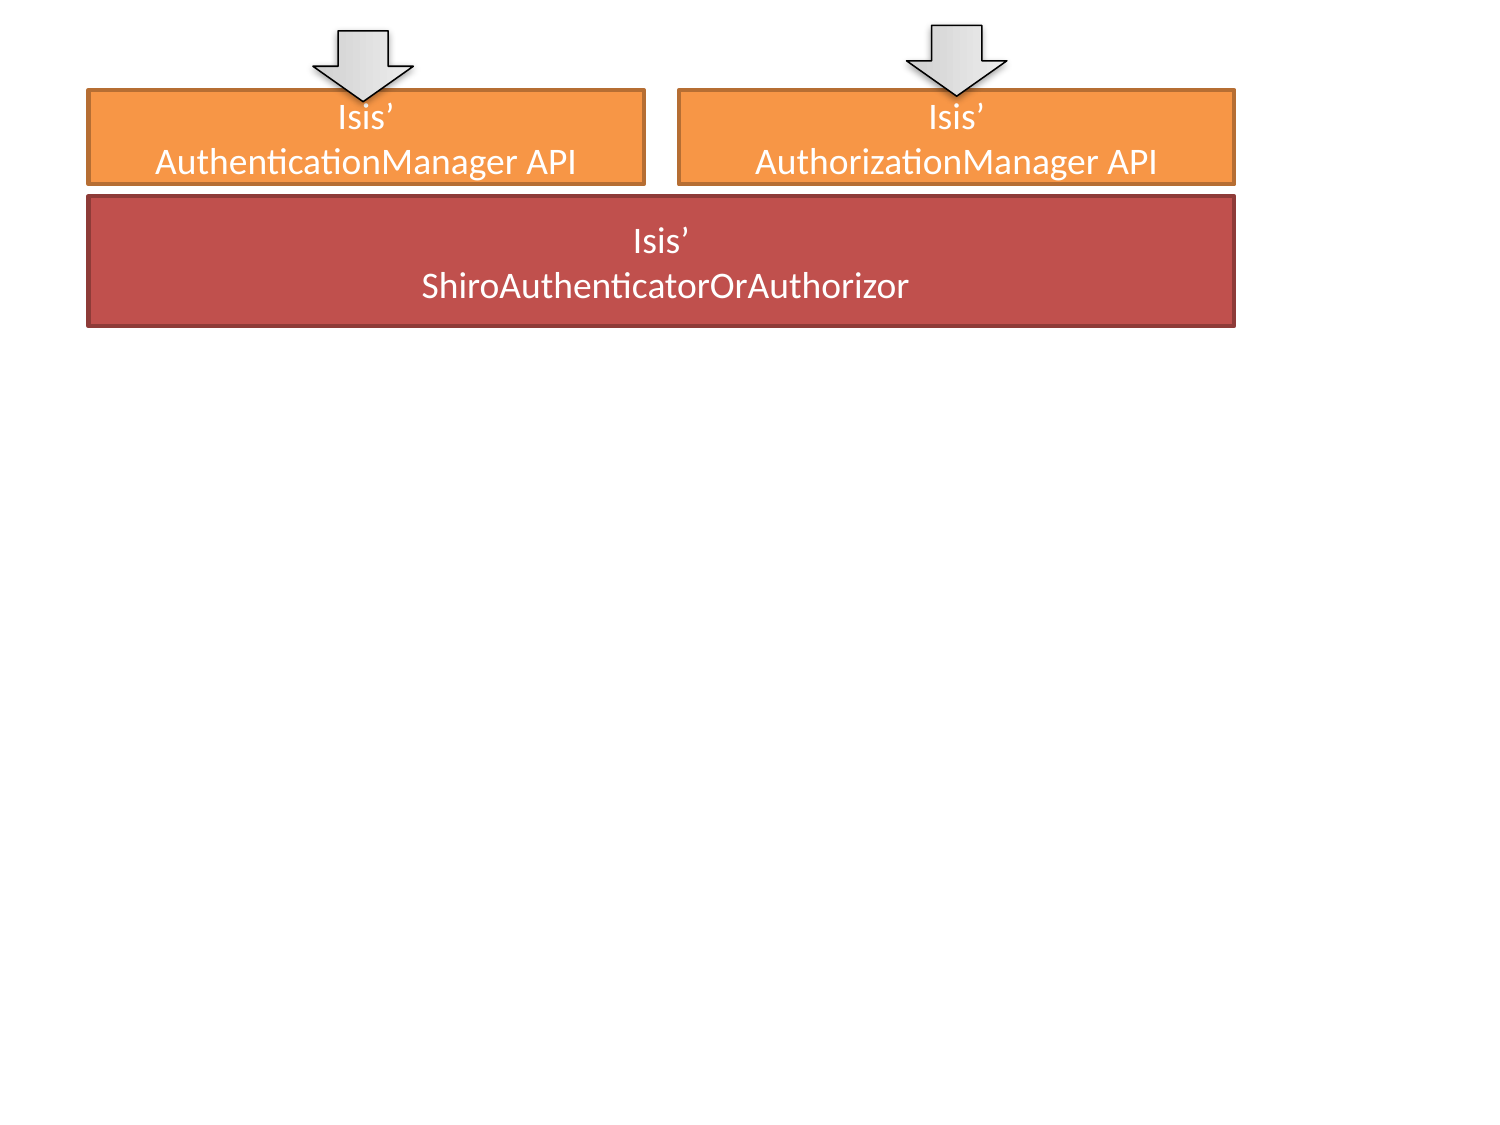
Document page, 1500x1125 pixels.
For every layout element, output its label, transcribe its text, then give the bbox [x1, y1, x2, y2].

text_box [905, 24, 1008, 97]
text_box Isis’ AuthenticationManager API [86, 88, 646, 186]
text_box Isis’ ShiroAuthenticatorOrAuthorizor [86, 194, 1236, 328]
text_box Isis’ AuthorizationManager API [677, 88, 1236, 186]
text_box [312, 30, 415, 103]
